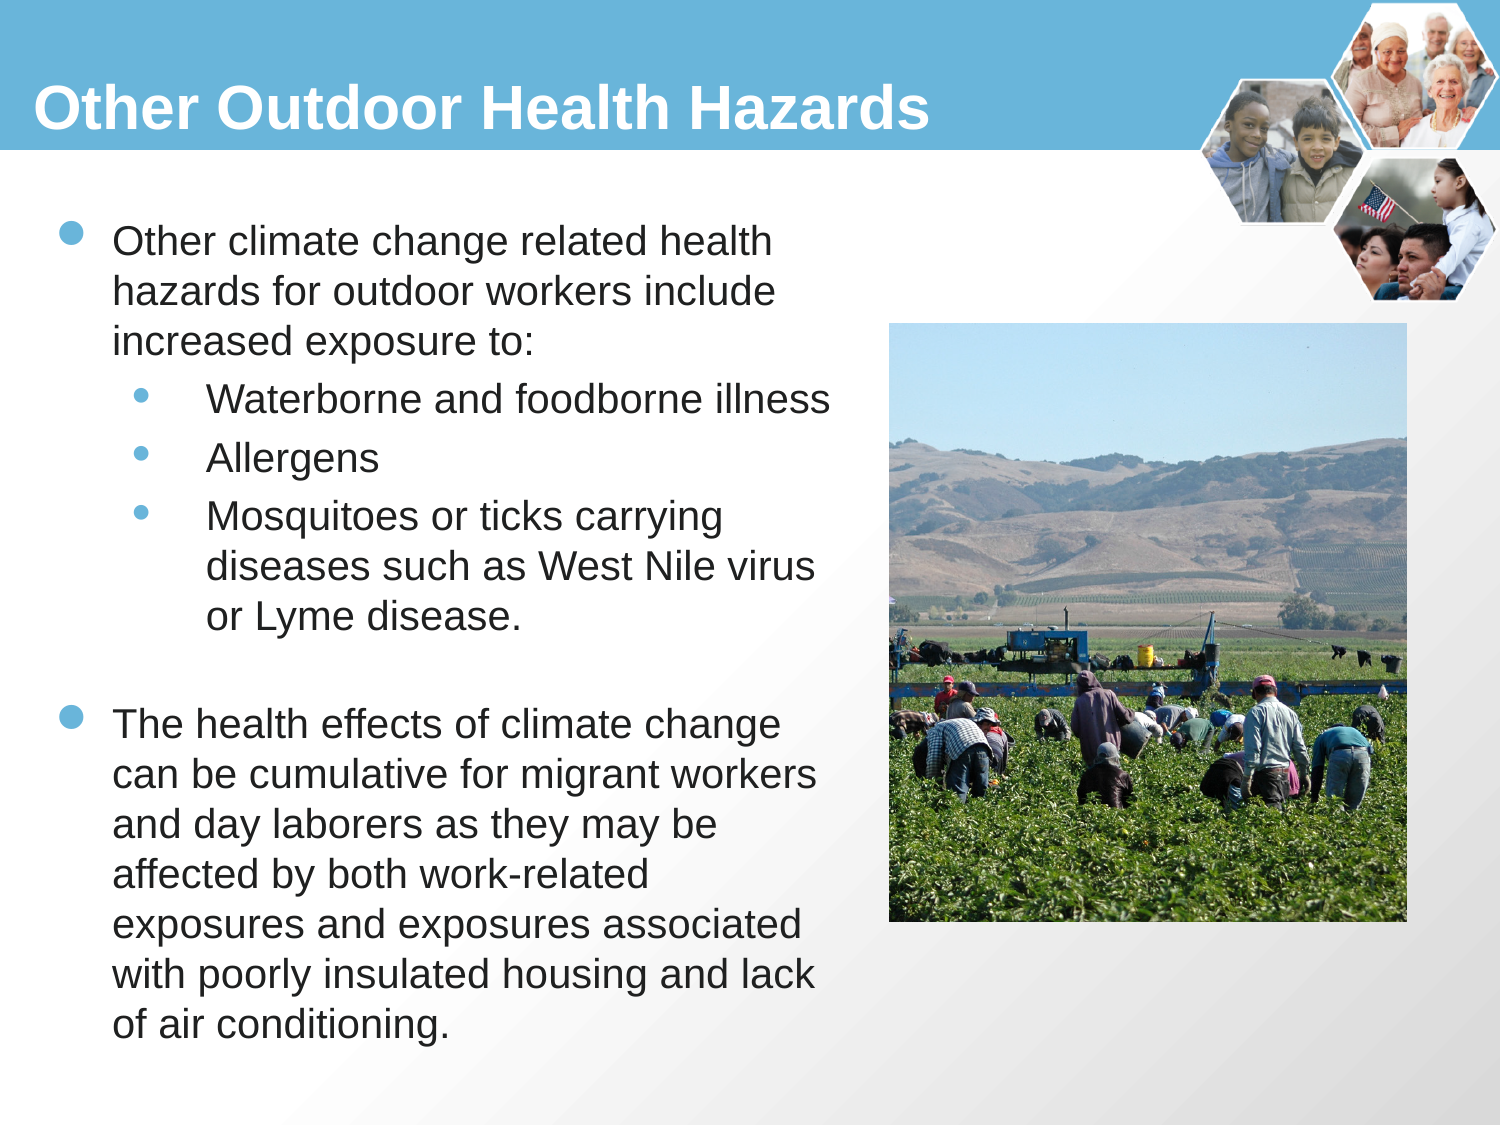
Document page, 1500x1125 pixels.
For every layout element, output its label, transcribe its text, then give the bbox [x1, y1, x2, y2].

title Other Outdoor Health Hazards [18, 0, 1425, 150]
picture [1173, 2, 1500, 303]
picture [889, 323, 1407, 923]
list Other climate change related health hazards for outdoor workers include increased exposure to: Waterborne and foodborne illness Allergens Mosquitoes or ticks carrying diseases such as West Nile virus or Lyme disease. The health effects of climate change can be cumulative for migrant workers and day laborers as they may be affected by both work-related exposures and exposures associated with poorly insulated housing and lack of air conditioning. [40, 206, 851, 1105]
